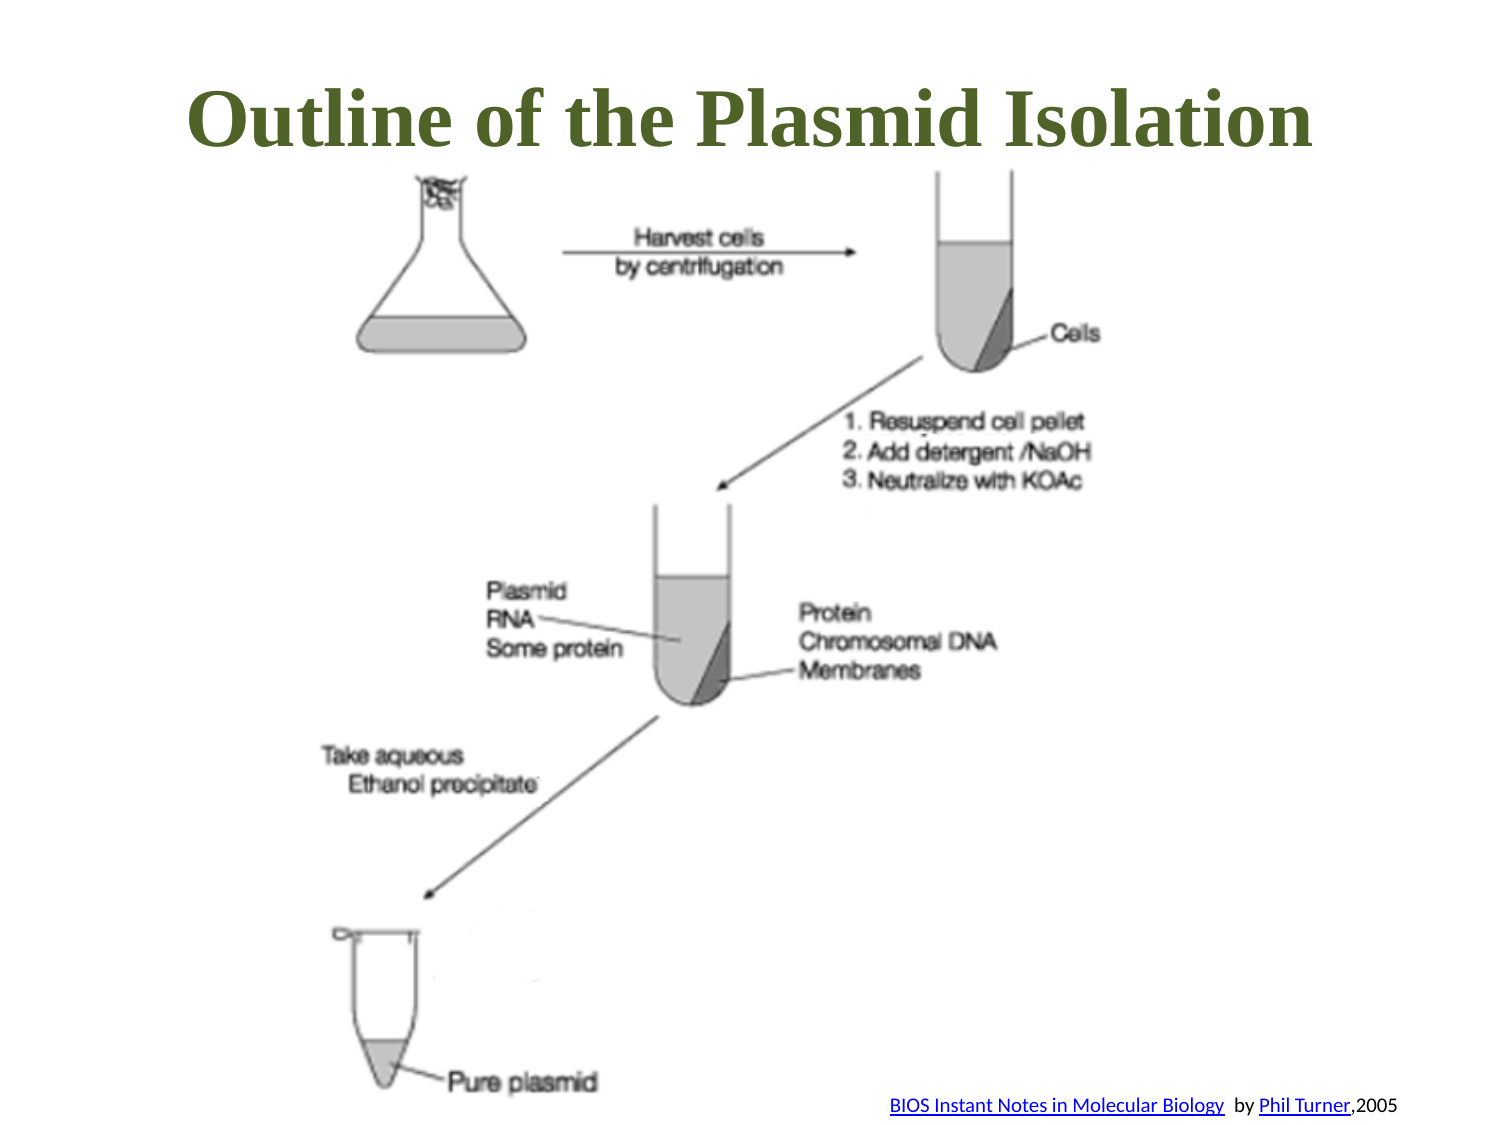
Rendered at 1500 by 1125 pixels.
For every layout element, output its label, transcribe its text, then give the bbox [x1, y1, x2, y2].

text_box BIOS Instant Notes in Molecular Biology by Phil Turner,2005 [1121, 1084, 1463, 1125]
picture [278, 162, 1116, 1125]
title Outline of the Plasmid Isolation [75, 24, 1425, 213]
